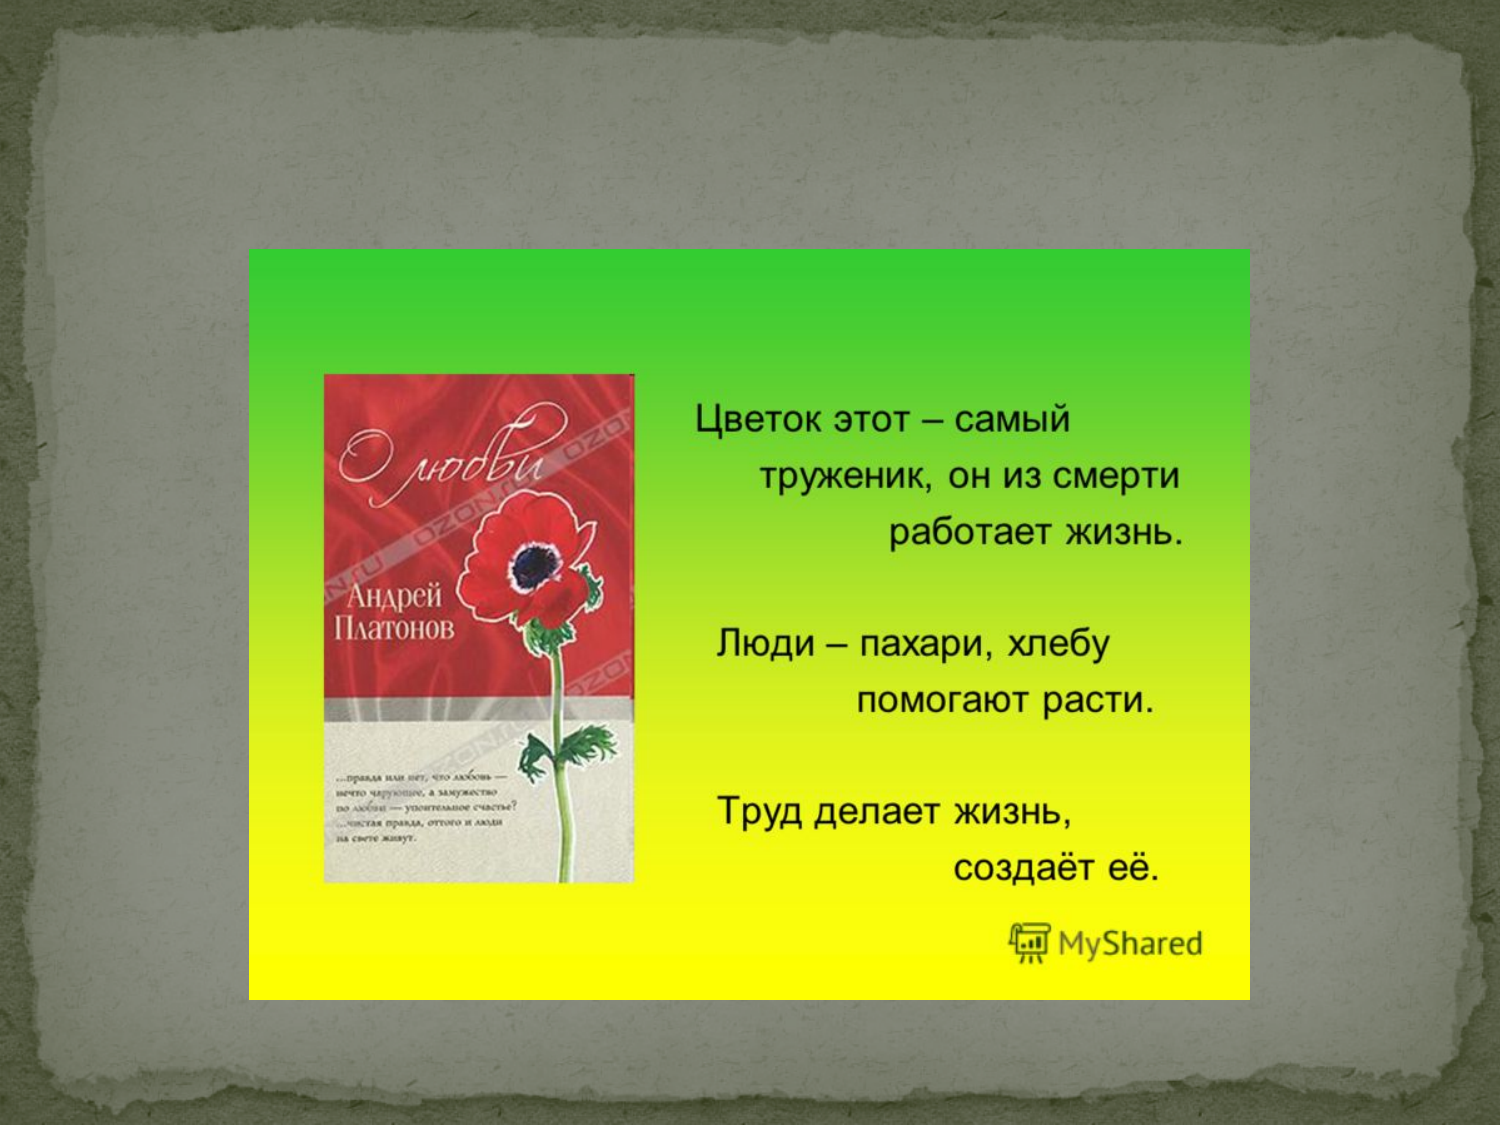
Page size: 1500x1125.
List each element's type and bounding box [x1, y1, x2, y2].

list [252, 252, 1249, 997]
